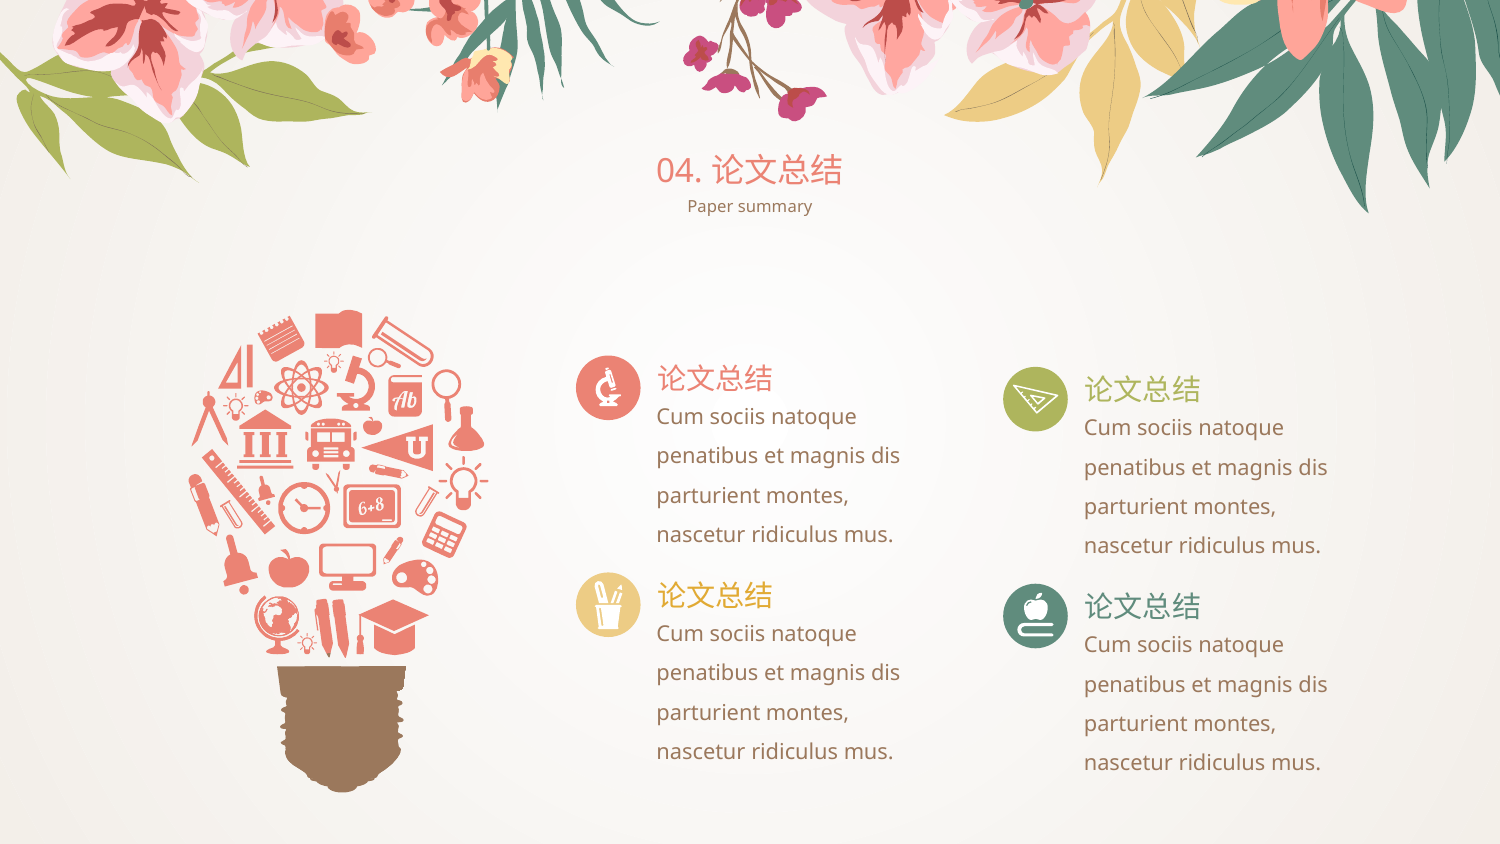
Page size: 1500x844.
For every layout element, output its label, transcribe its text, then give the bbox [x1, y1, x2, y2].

text_box [229, 393, 249, 421]
text_box 论文总结 [642, 569, 790, 620]
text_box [314, 598, 333, 654]
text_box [356, 599, 429, 655]
text_box 04.论文总结 [641, 142, 859, 197]
text_box [188, 474, 220, 537]
text_box [388, 375, 422, 417]
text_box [333, 599, 350, 652]
text_box Paper summary [672, 188, 828, 224]
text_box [415, 486, 440, 517]
text_box [392, 559, 439, 596]
text_box 论文总结 [642, 352, 790, 403]
text_box [342, 463, 350, 470]
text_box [237, 409, 294, 469]
text_box [257, 315, 305, 362]
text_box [363, 416, 383, 436]
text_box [1003, 583, 1068, 649]
text_box [307, 418, 355, 462]
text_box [217, 344, 253, 389]
text_box [315, 309, 363, 349]
text_box [449, 463, 482, 511]
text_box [1003, 366, 1068, 432]
text_box [445, 463, 453, 470]
text_box [353, 431, 357, 441]
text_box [575, 355, 641, 421]
text_box [300, 633, 314, 652]
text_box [191, 391, 229, 447]
text_box [319, 543, 377, 591]
text_box [336, 355, 376, 411]
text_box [372, 316, 434, 367]
text_box [343, 484, 401, 529]
text_box [312, 463, 320, 470]
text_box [254, 595, 300, 655]
text_box [239, 585, 249, 595]
text_box [448, 406, 485, 451]
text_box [220, 500, 243, 529]
text_box [258, 475, 275, 505]
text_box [367, 347, 401, 369]
text_box [326, 351, 344, 373]
text_box [422, 511, 467, 558]
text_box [274, 360, 329, 415]
text_box [368, 464, 409, 479]
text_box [325, 470, 341, 494]
text_box [445, 491, 453, 500]
text_box Cum sociis natoque penatibus et magnis dis parturient montes, nascetur ridiculus mus. [1068, 610, 1386, 783]
text_box [201, 448, 276, 535]
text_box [575, 572, 641, 638]
text_box [438, 479, 448, 483]
text_box [361, 424, 433, 472]
text_box [254, 390, 273, 405]
text_box [383, 536, 404, 565]
text_box Cum sociis natoque penatibus et magnis dis parturient montes, nascetur ridiculus mus. [1068, 393, 1386, 566]
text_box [276, 652, 406, 793]
text_box Cum sociis natoque penatibus et magnis dis parturient montes, nascetur ridiculus mus. [641, 382, 958, 555]
text_box Cum sociis natoque penatibus et magnis dis parturient montes, nascetur ridiculus mus. [641, 599, 958, 772]
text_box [278, 481, 331, 535]
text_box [431, 369, 462, 422]
text_box [223, 534, 258, 587]
text_box 论文总结 [1069, 580, 1217, 631]
text_box [479, 479, 489, 483]
text_box [305, 431, 309, 441]
text_box 论文总结 [1069, 364, 1217, 414]
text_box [268, 549, 310, 588]
